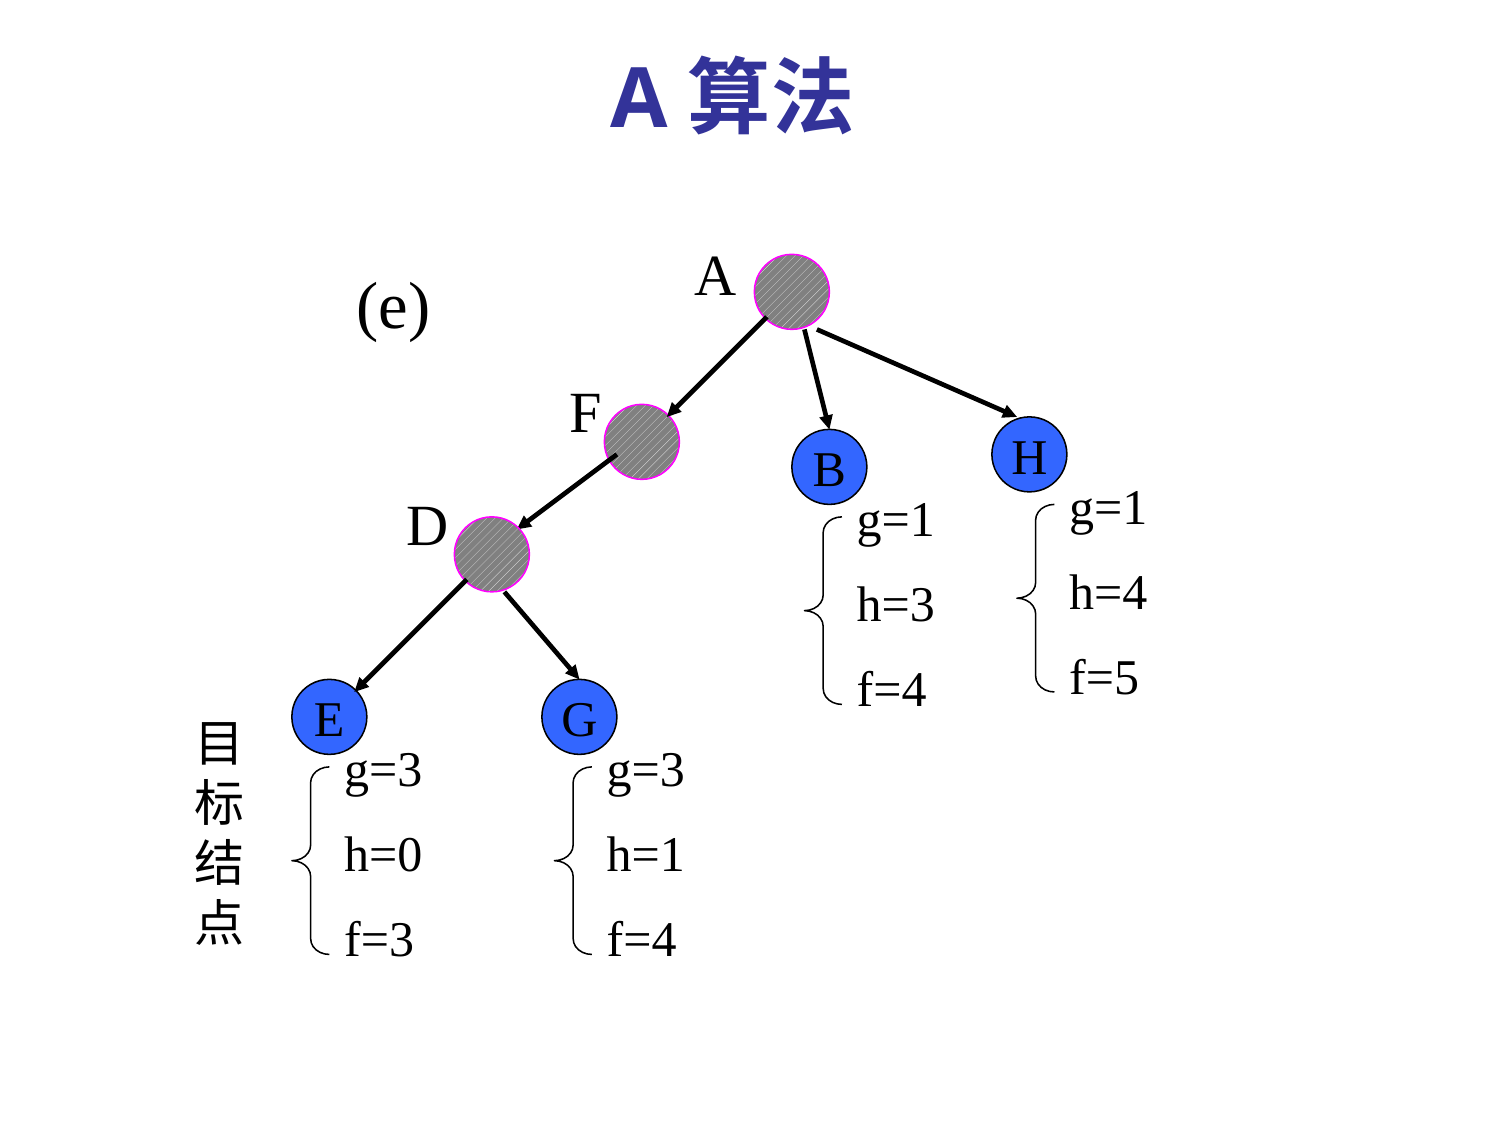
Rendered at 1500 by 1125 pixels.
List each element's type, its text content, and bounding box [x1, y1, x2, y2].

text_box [791, 479, 955, 735]
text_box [279, 729, 443, 985]
text_box A [679, 229, 755, 315]
text_box B [791, 429, 867, 477]
text_box (e) [341, 254, 455, 350]
text_box H [991, 416, 1067, 477]
text_box 目标结点 [179, 704, 280, 960]
text_box [605, 404, 680, 480]
text_box [455, 516, 530, 592]
text_box G [541, 679, 617, 727]
text_box [354, 579, 467, 692]
text_box [755, 254, 830, 330]
text_box F [554, 366, 630, 452]
text_box [666, 316, 767, 417]
text_box A算法 [94, 36, 1371, 152]
text_box [816, 329, 1017, 418]
text_box D [391, 479, 467, 565]
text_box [1004, 466, 1168, 722]
text_box [804, 329, 833, 430]
text_box [518, 454, 617, 529]
text_box E [291, 679, 367, 727]
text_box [541, 729, 705, 985]
text_box [504, 591, 580, 680]
